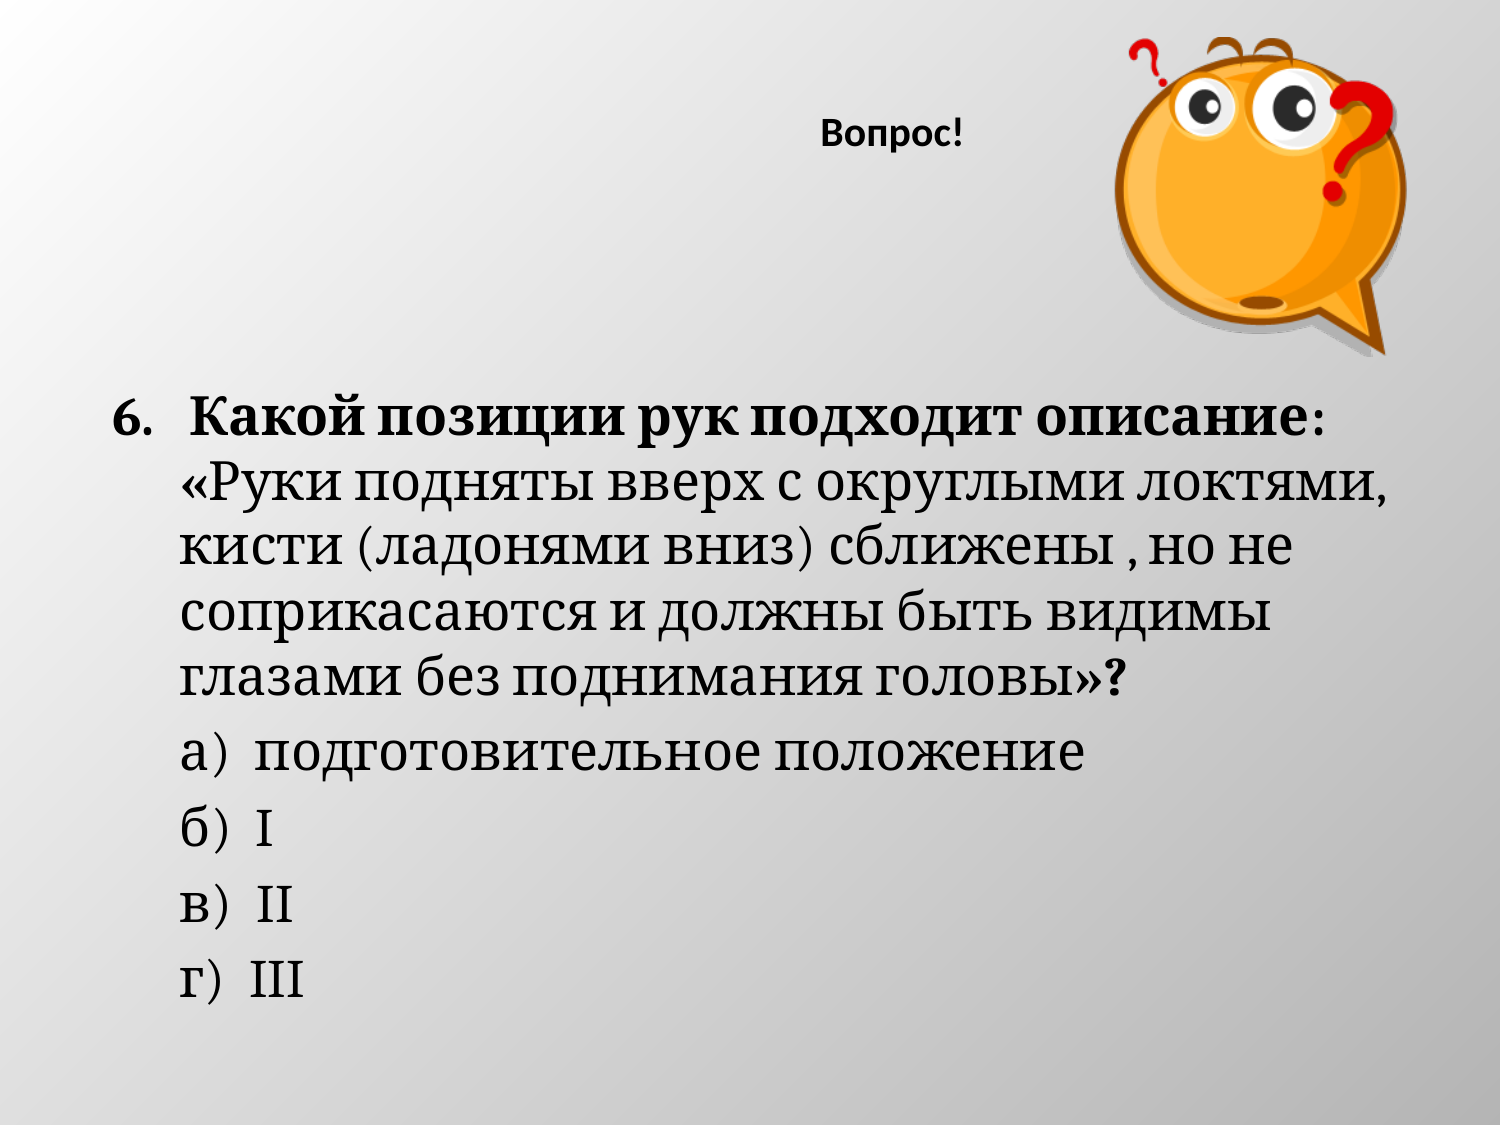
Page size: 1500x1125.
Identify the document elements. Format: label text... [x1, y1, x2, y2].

picture [1092, 36, 1412, 357]
title Вопрос! [726, 66, 1059, 194]
list 6. Какой позиции рук подходит описание: «Руки подняты вверх с округлыми локтями, кисти (ладонями вниз) сближены , но не соприкасаются и должны быть видимы глазами без поднимания головы»? а) подготовительное положение б) I в) II г) III [75, 373, 1425, 1035]
